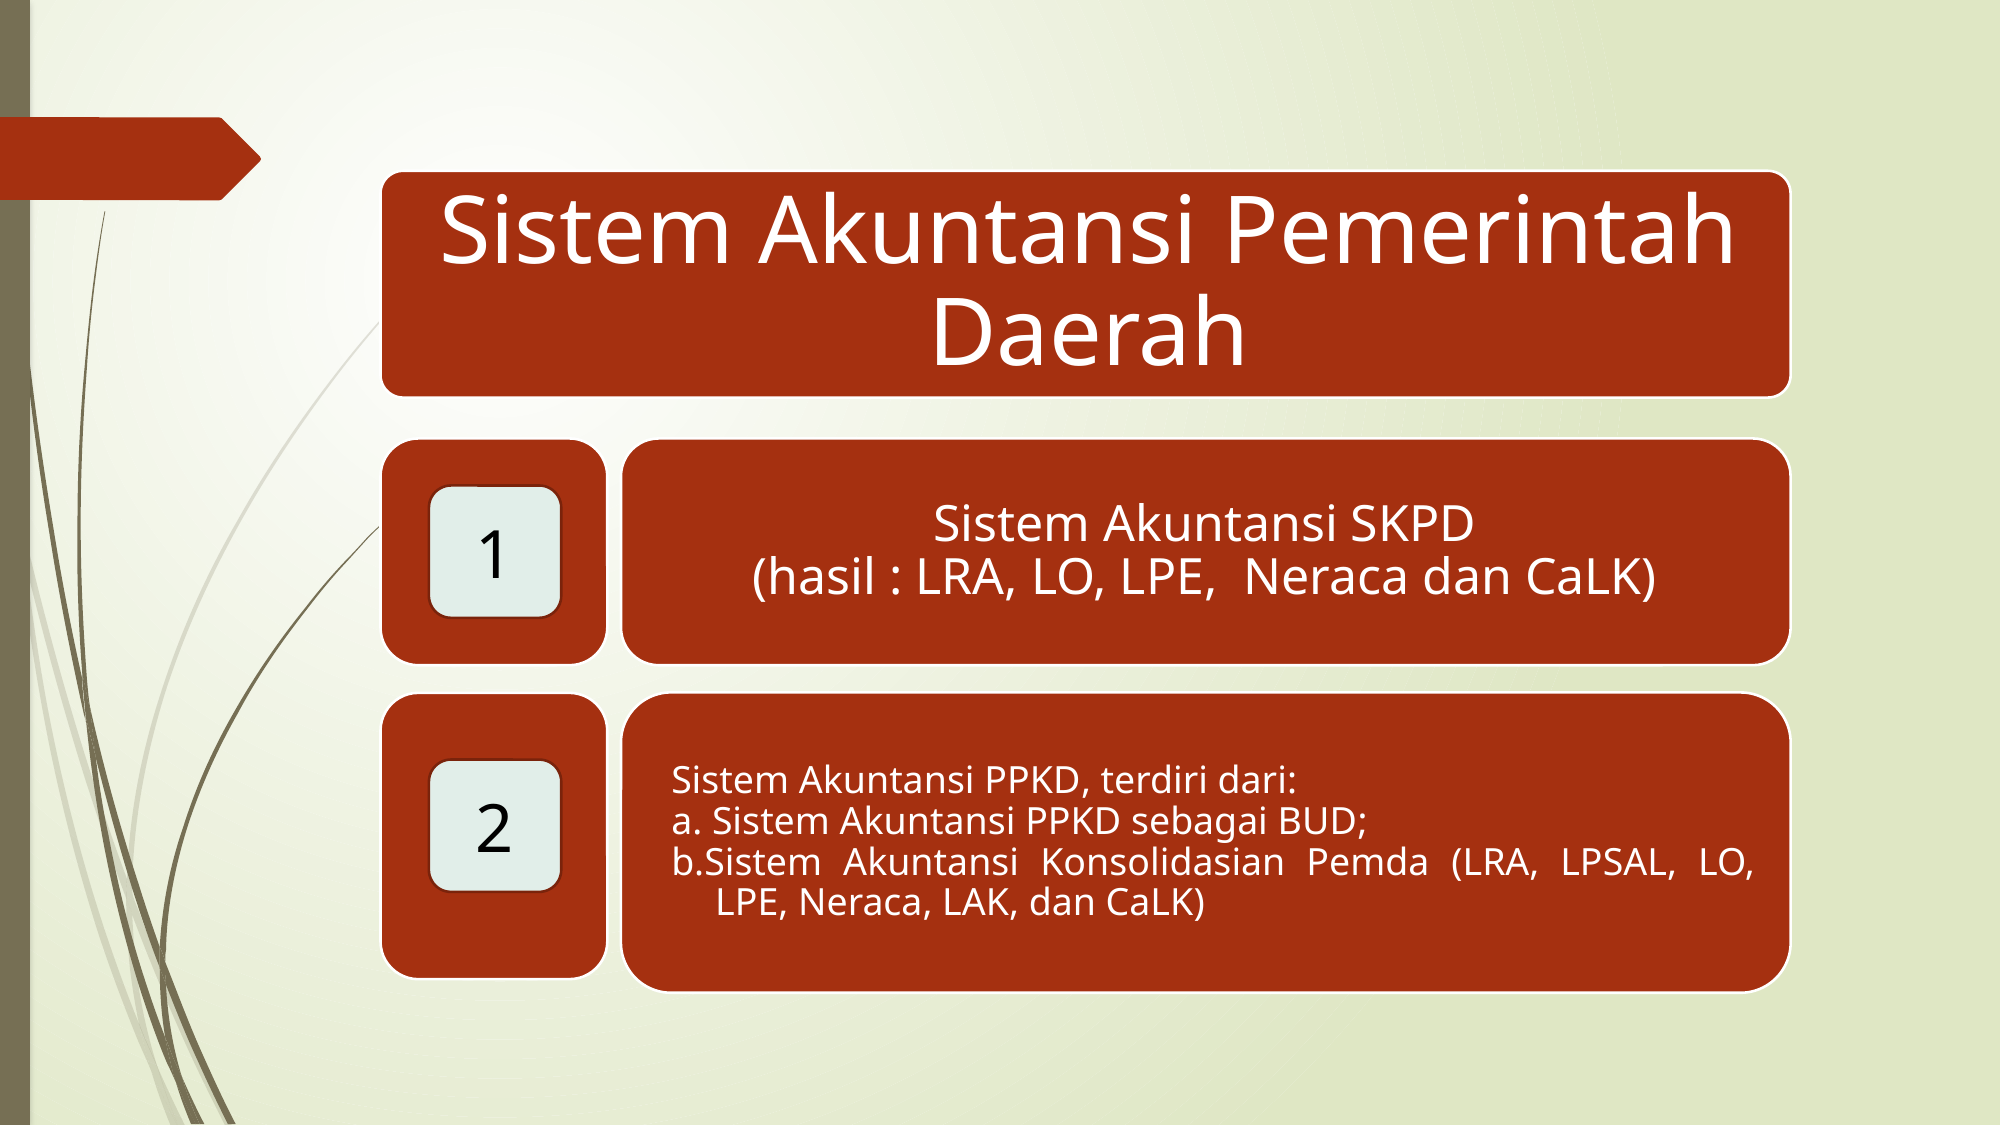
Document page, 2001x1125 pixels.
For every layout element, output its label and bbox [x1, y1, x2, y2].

list [380, 127, 1791, 1036]
